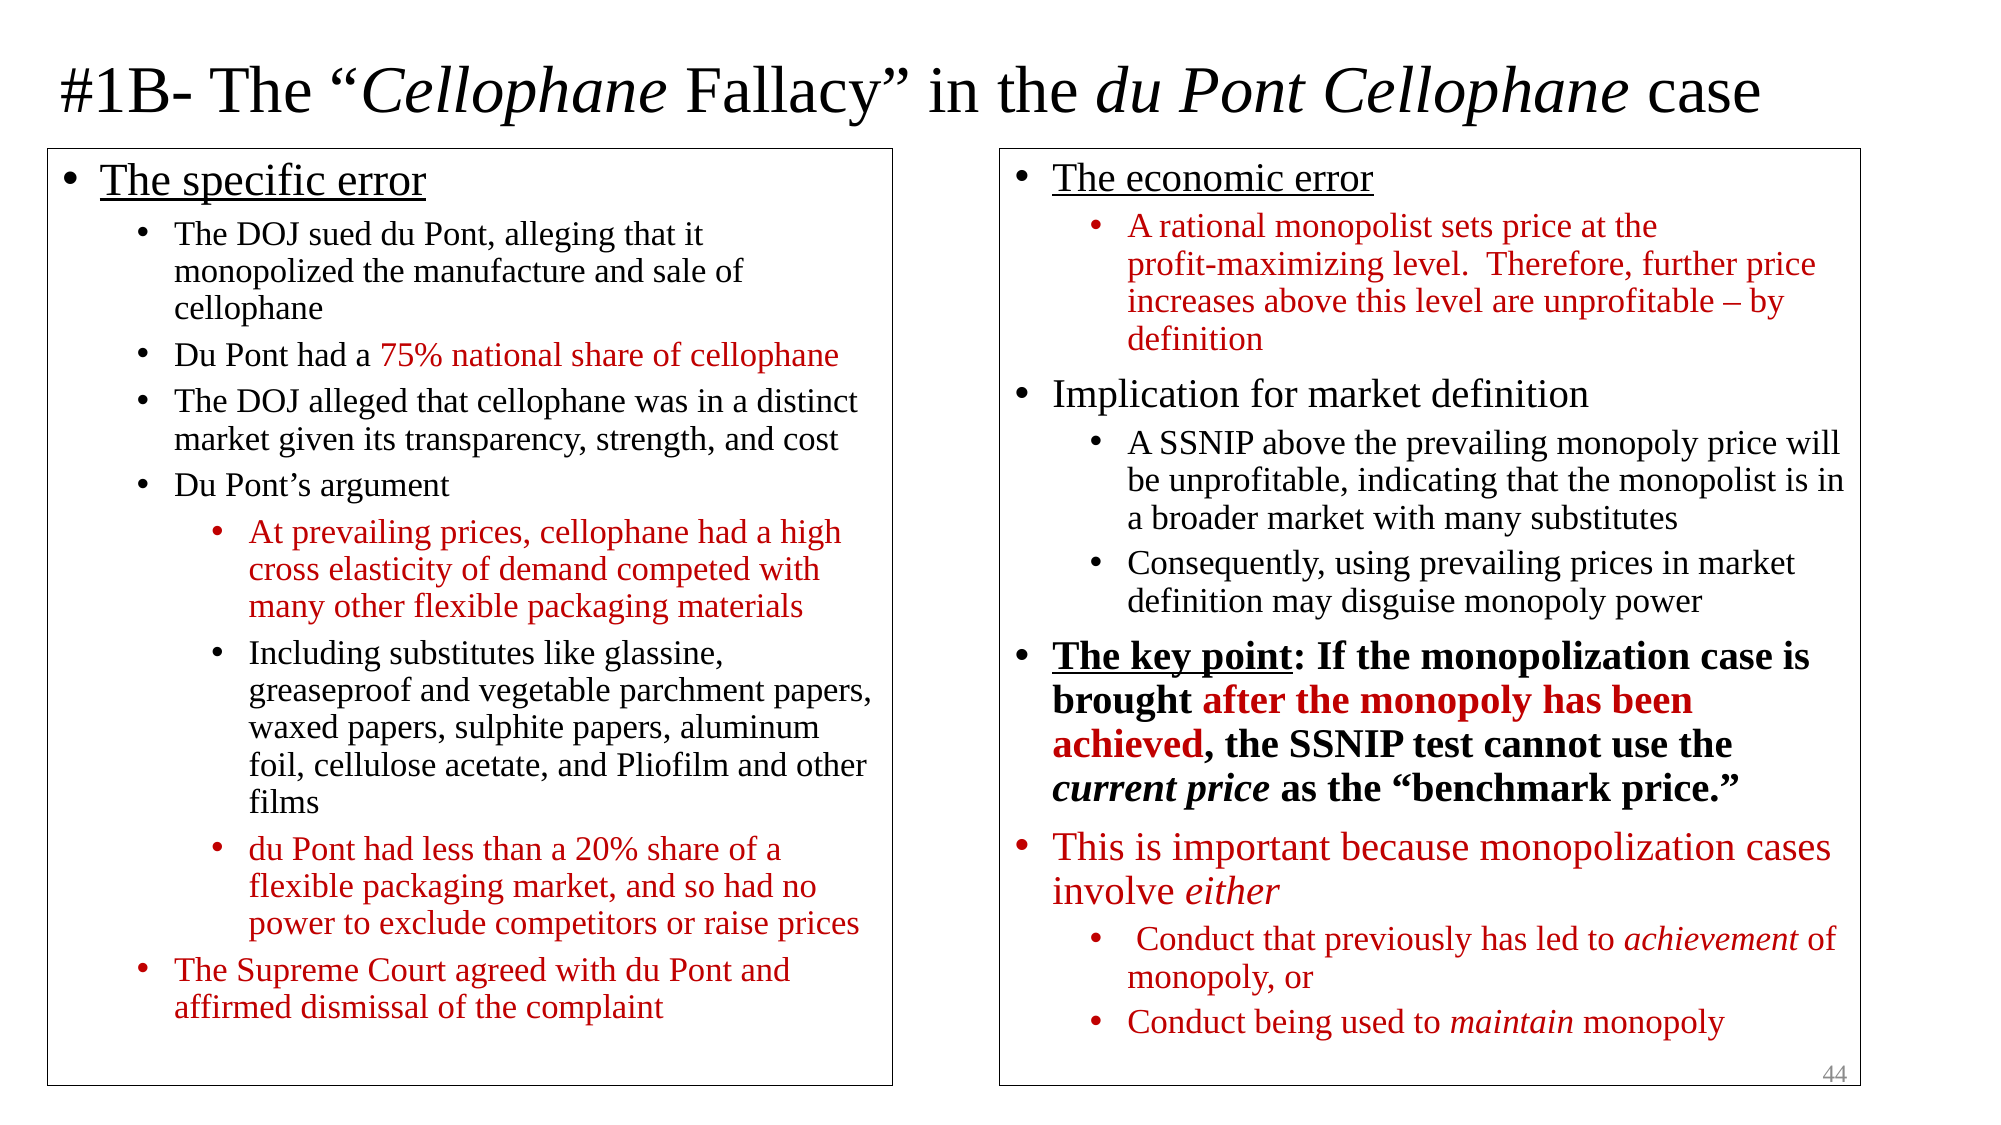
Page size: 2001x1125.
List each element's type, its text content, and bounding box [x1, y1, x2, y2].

list The specific error The DOJ sued du Pont, alleging that it monopolized the manufacture and sale of cellophane Du Pont had a 75% national share of cellophane The DOJ alleged that cellophane was in a distinct market given its transparency, strength, and cost Du Pont’s argument At prevailing prices, cellophane had a high cross elasticity of demand competed with many other flexible packaging materials Including substitutes like glassine, greaseproof and vegetable parchment papers, waxed papers, sulphite papers, aluminum foil, cellulose acetate, and Pliofilm and other films du Pont had less than a 20% share of a flexible packaging market, and so had no power to exclude competitors or raise prices The Supreme Court agreed with du Pont and affirmed dismissal of the complaint [47, 148, 893, 1086]
title #1B- The “Cellophane Fallacy” in the du Pont Cellophane case [45, 0, 1847, 200]
text_box The economic error A rational monopolist sets price at the profit-maximizing level. Therefore, further price increases above this level are unprofitable – by definition Implication for market definition A SSNIP above the prevailing monopoly price will be unprofitable, indicating that the monopolist is in a broader market with many substitutes Consequently, using prevailing prices in market definition may disguise monopoly power The key point: If the monopolization case is brought after the monopoly has been achieved, the SSNIP test cannot use the current price as the “benchmark price.” This is important because monopolization cases involve either Conduct that previously has led to achievement of monopoly, or Conduct being used to maintain monopoly [999, 148, 1861, 1086]
slide_number 44 [1412, 1042, 1863, 1103]
